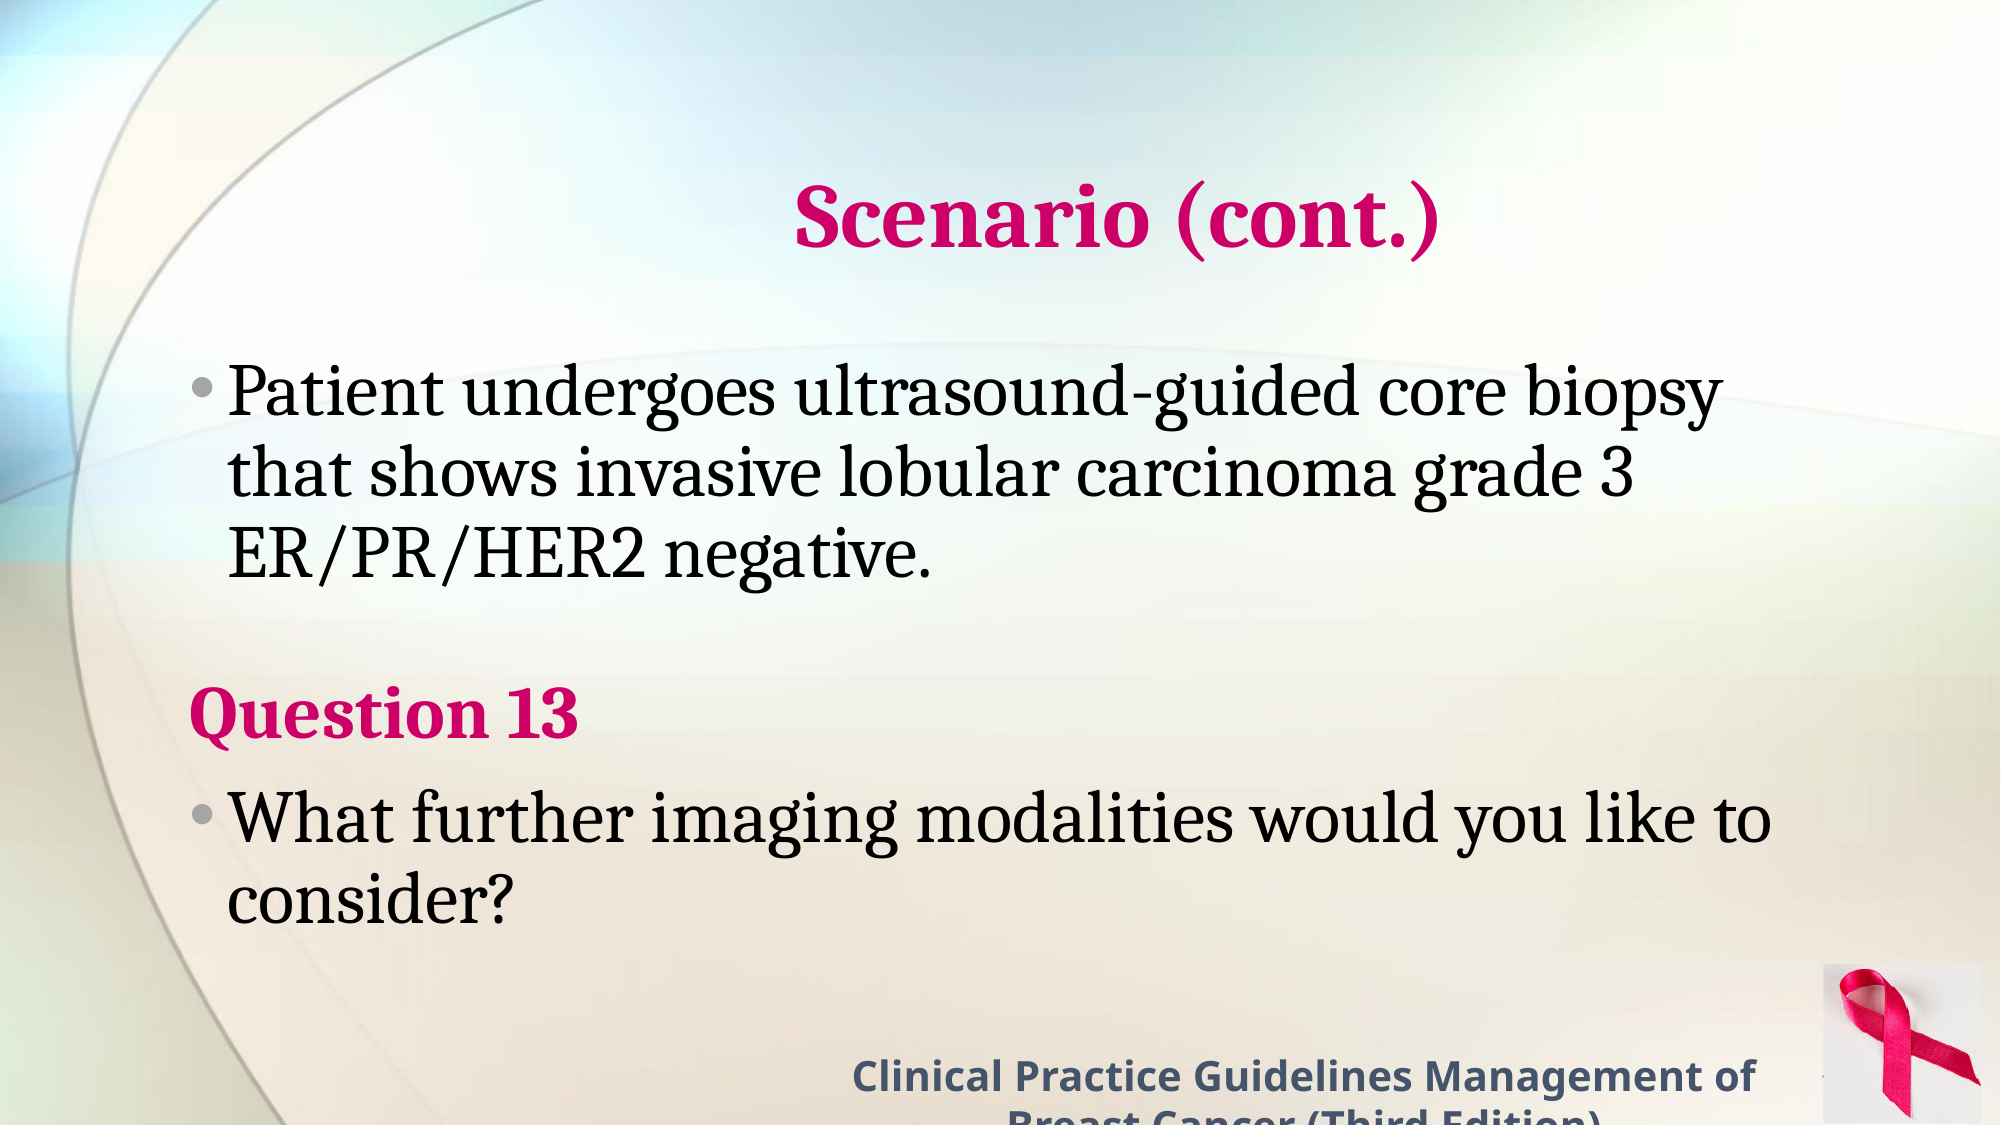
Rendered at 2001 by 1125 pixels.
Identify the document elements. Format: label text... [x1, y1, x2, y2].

list Patient undergoes ultrasound-guided core biopsy that shows invasive lobular carcinoma grade 3 ER/PR/HER2 negative. Question 13 What further imaging modalities would you like to consider? [174, 343, 1863, 1125]
text_box Clinical Practice Guidelines Management of Breast Cancer (Third Edition) [788, 1042, 1820, 1125]
title Scenario (cont.) [381, 101, 1863, 320]
picture [0, 0, 2001, 1125]
